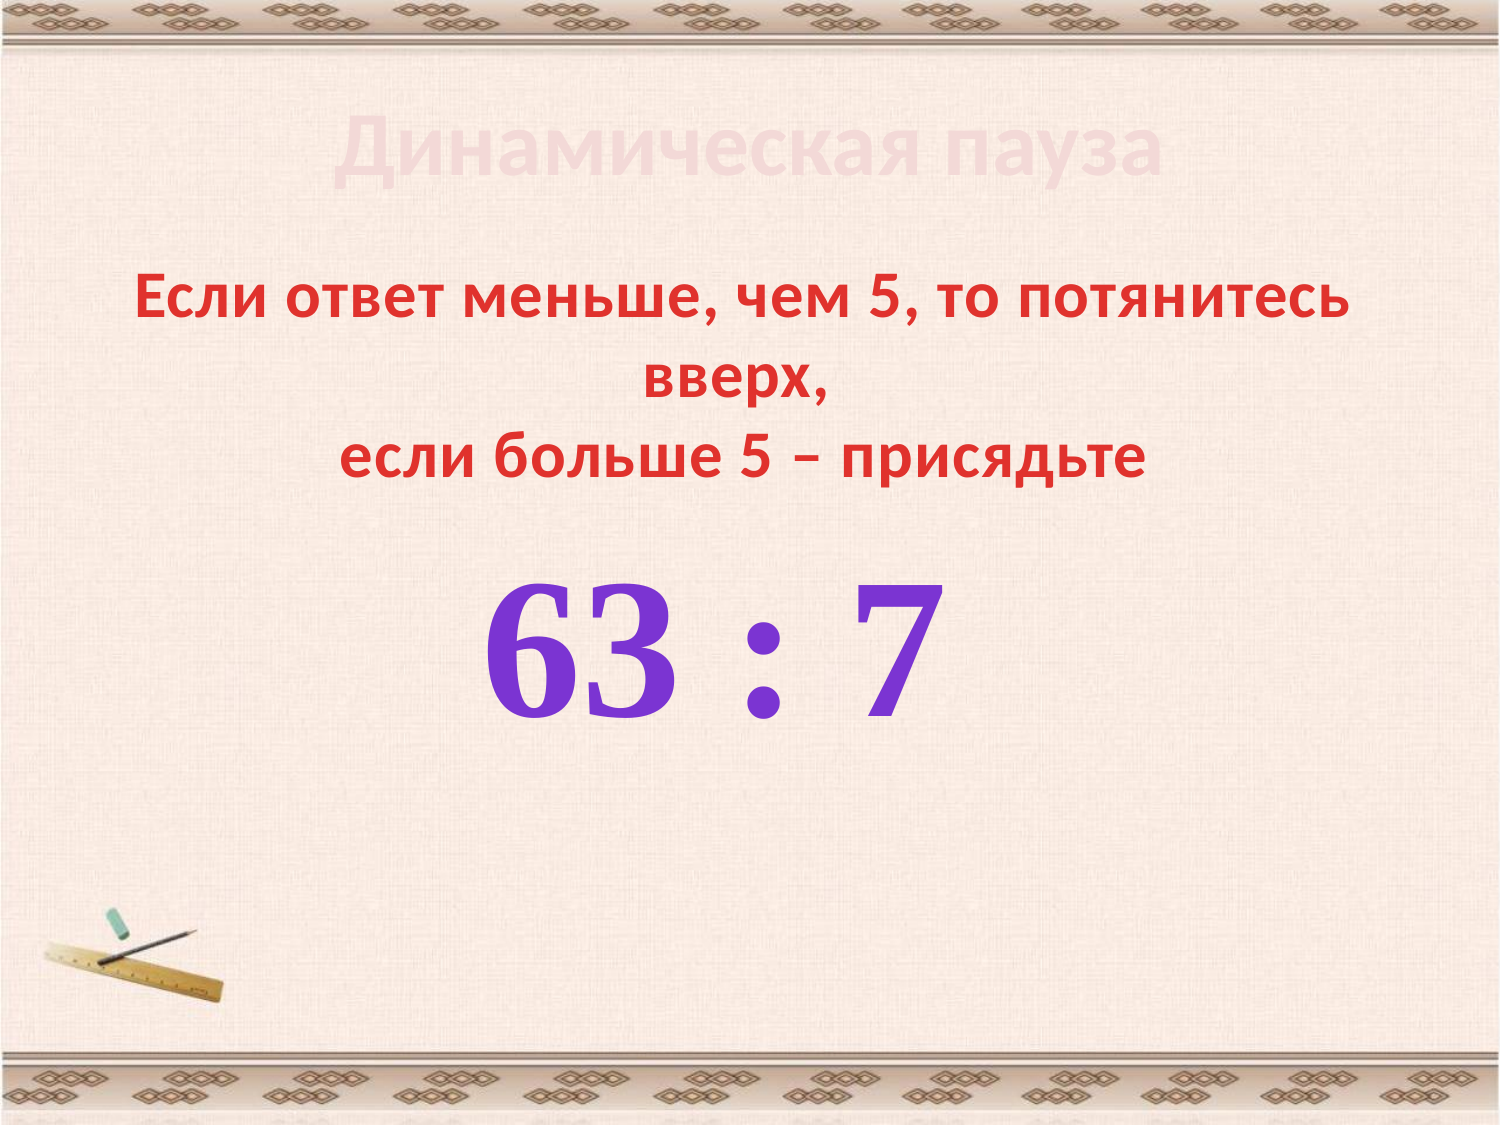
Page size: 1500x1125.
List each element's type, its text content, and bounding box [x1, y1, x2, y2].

picture [0, 0, 1500, 1125]
text_box Если ответ меньше, чем 5, то потянитесь вверх, если больше 5 – присядьте [41, 243, 1447, 499]
text_box 63 : 7 [466, 509, 1022, 765]
title Динамическая пауза [75, 45, 1425, 233]
